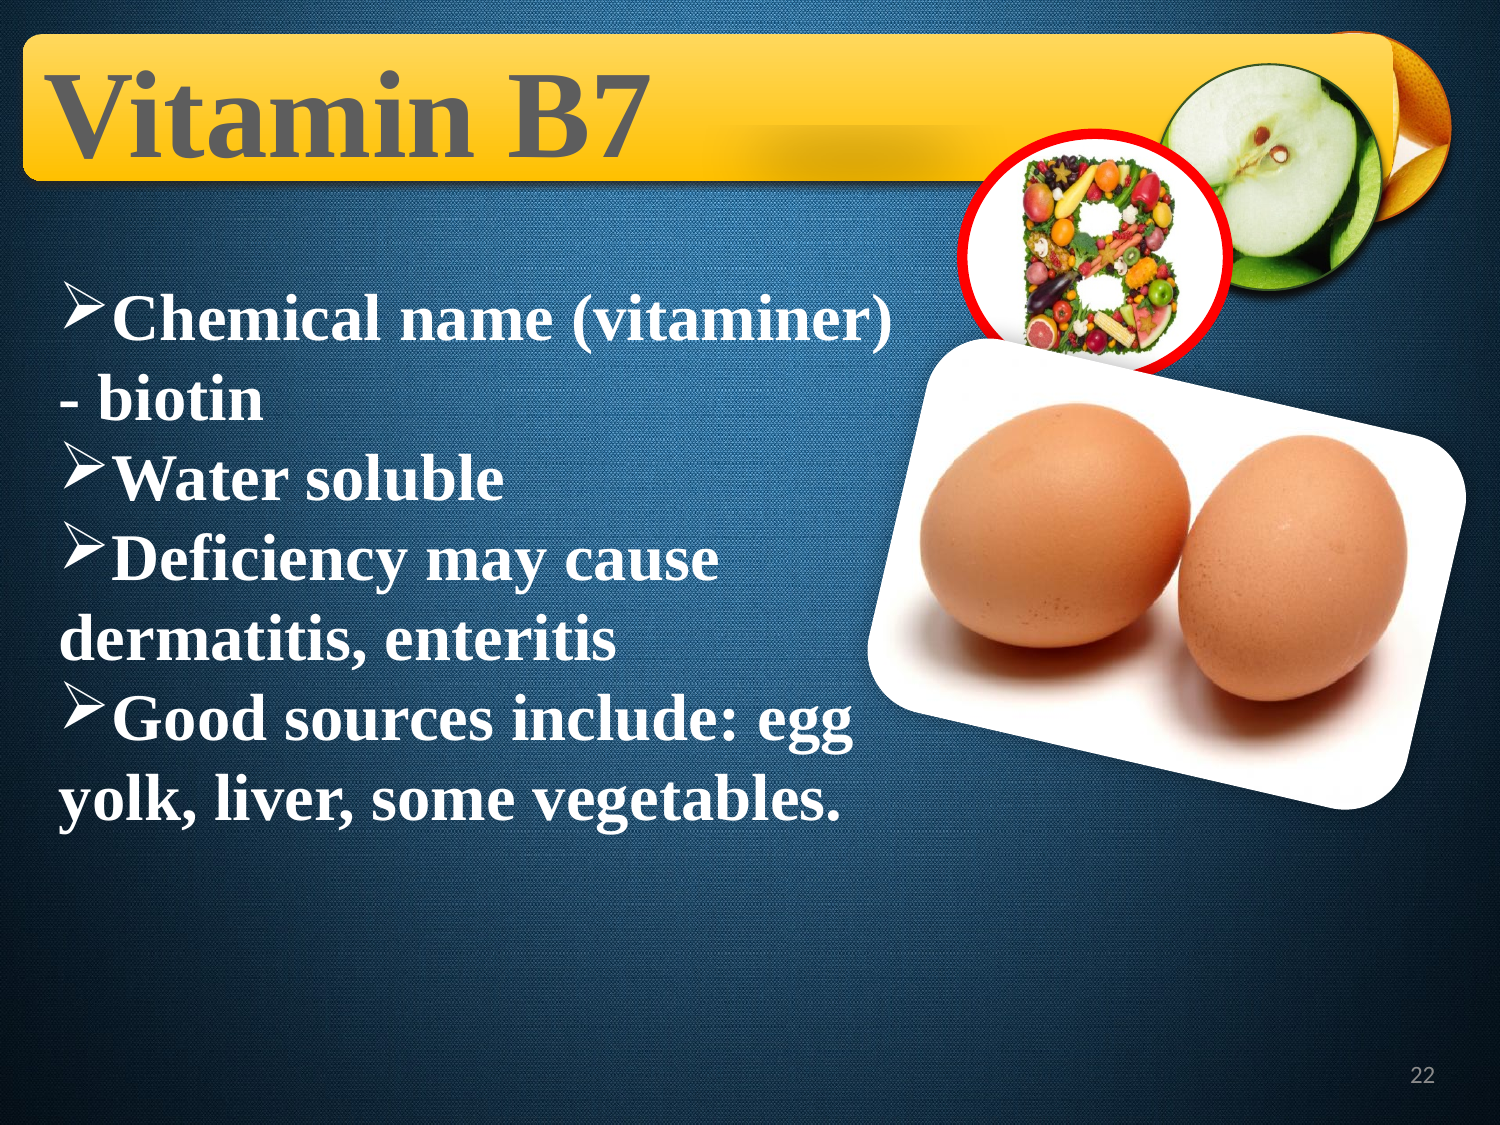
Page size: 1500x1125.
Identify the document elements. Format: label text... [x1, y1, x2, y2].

text_box Chemical name (vitaminer) - biotin Water soluble Deficiency may cause dermatitis, enteritis Good sources include: egg yolk, liver, some vegetables. [43, 266, 994, 841]
slide_number 22 [1377, 1043, 1451, 1104]
text_box [1386, 36, 1452, 220]
text_box Vitamin B7 [21, 33, 1394, 182]
text_box [1163, 64, 1383, 291]
picture [0, 0, 1500, 1125]
